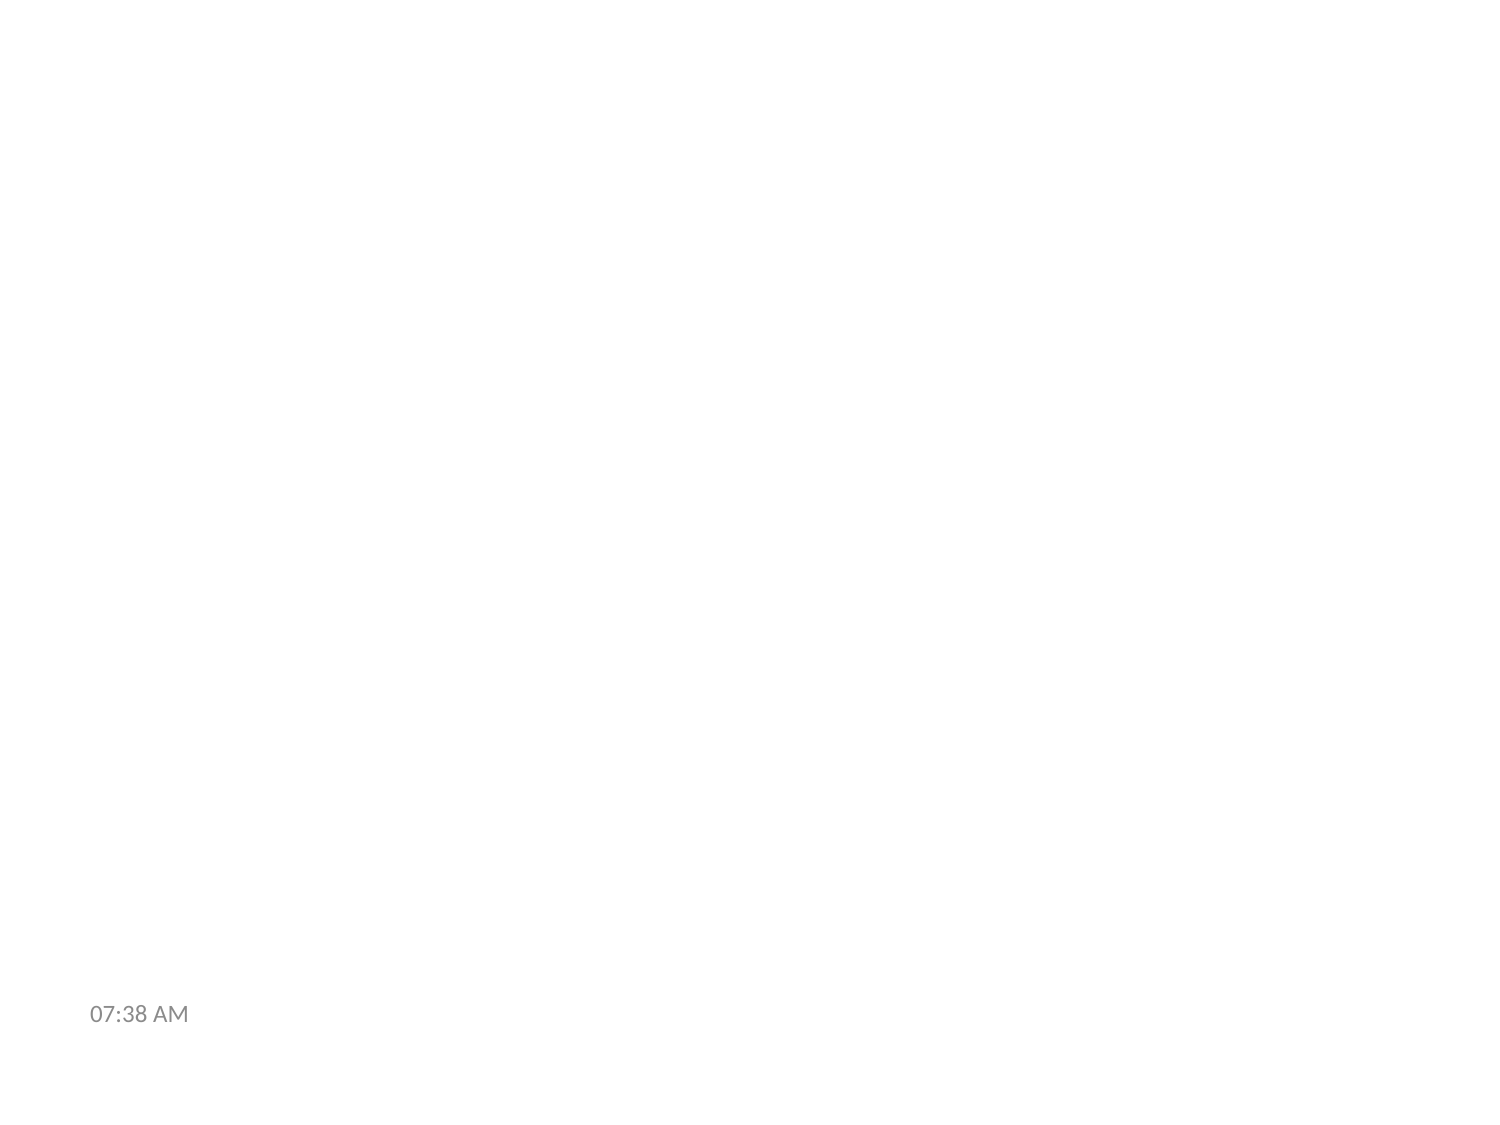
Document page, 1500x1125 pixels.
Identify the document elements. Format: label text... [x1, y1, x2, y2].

text_box 3:35 PM [75, 982, 425, 1043]
